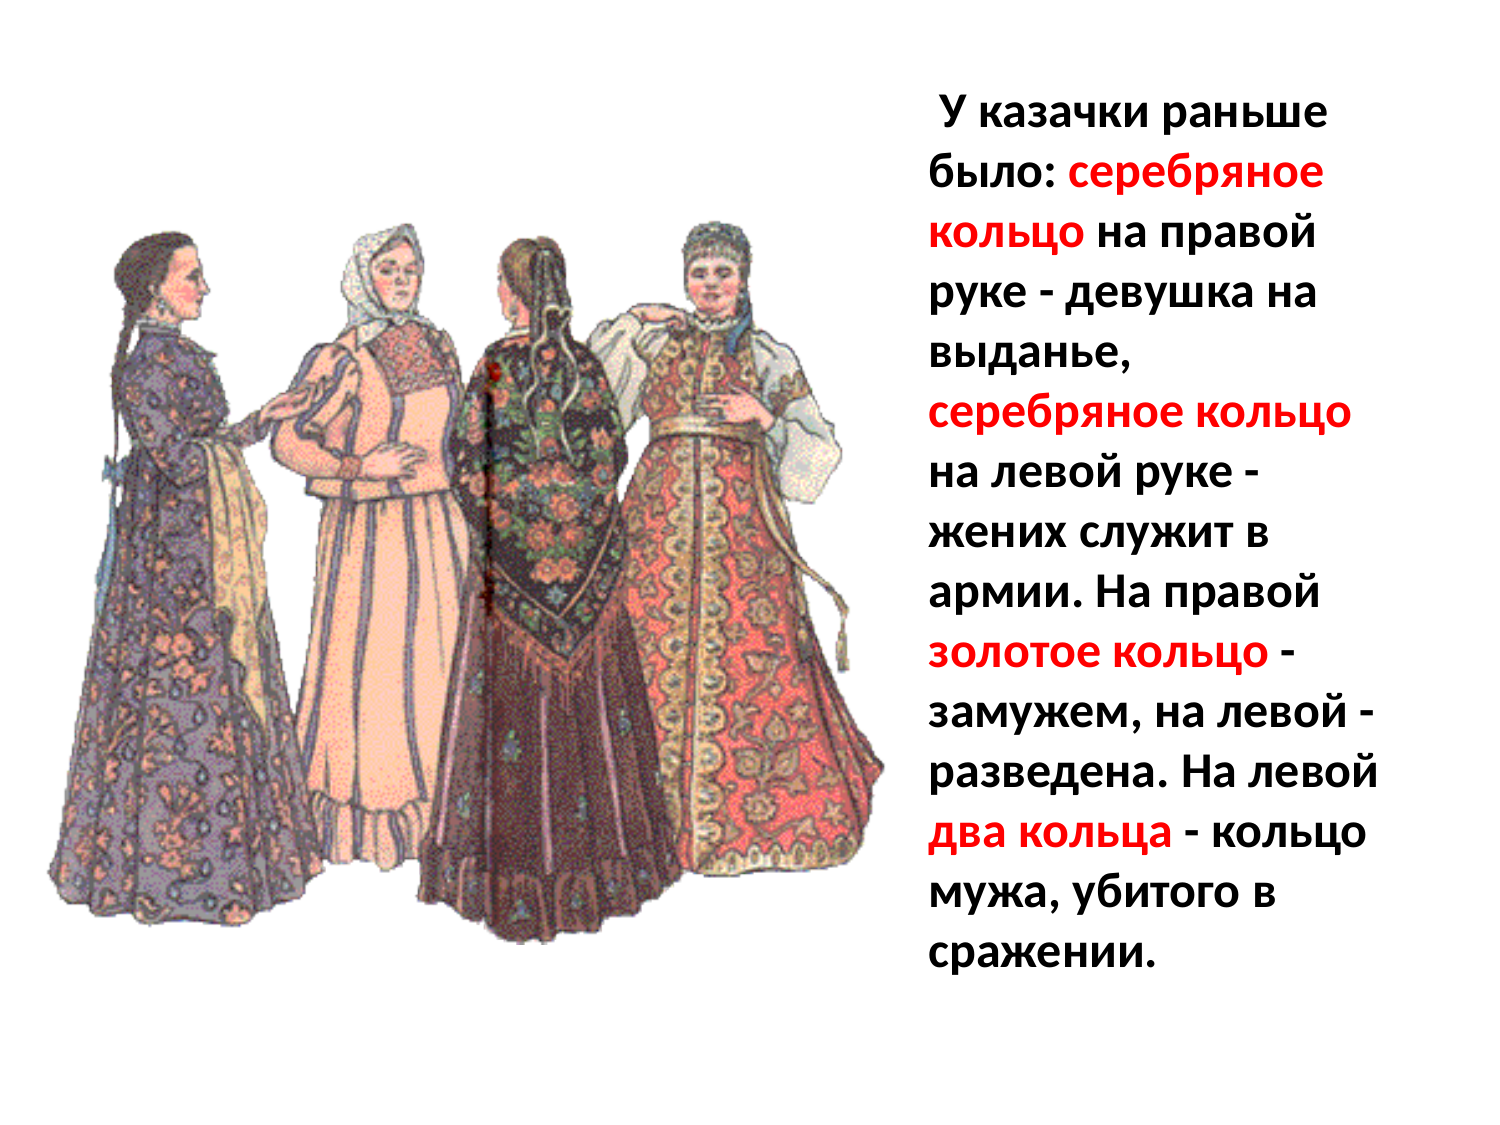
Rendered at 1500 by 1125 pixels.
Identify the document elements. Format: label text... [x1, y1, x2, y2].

picture [34, 198, 903, 945]
text_box У казачки раньше было: серебряное кольцо на правой руке - девушка на выданье, серебряное кольцо на левой руке - жених служит в армии. На правой золотое кольцо - замужем, на левой - разведена. На левой два кольца - кольцо мужа, убитого в сражении. [913, 70, 1407, 985]
